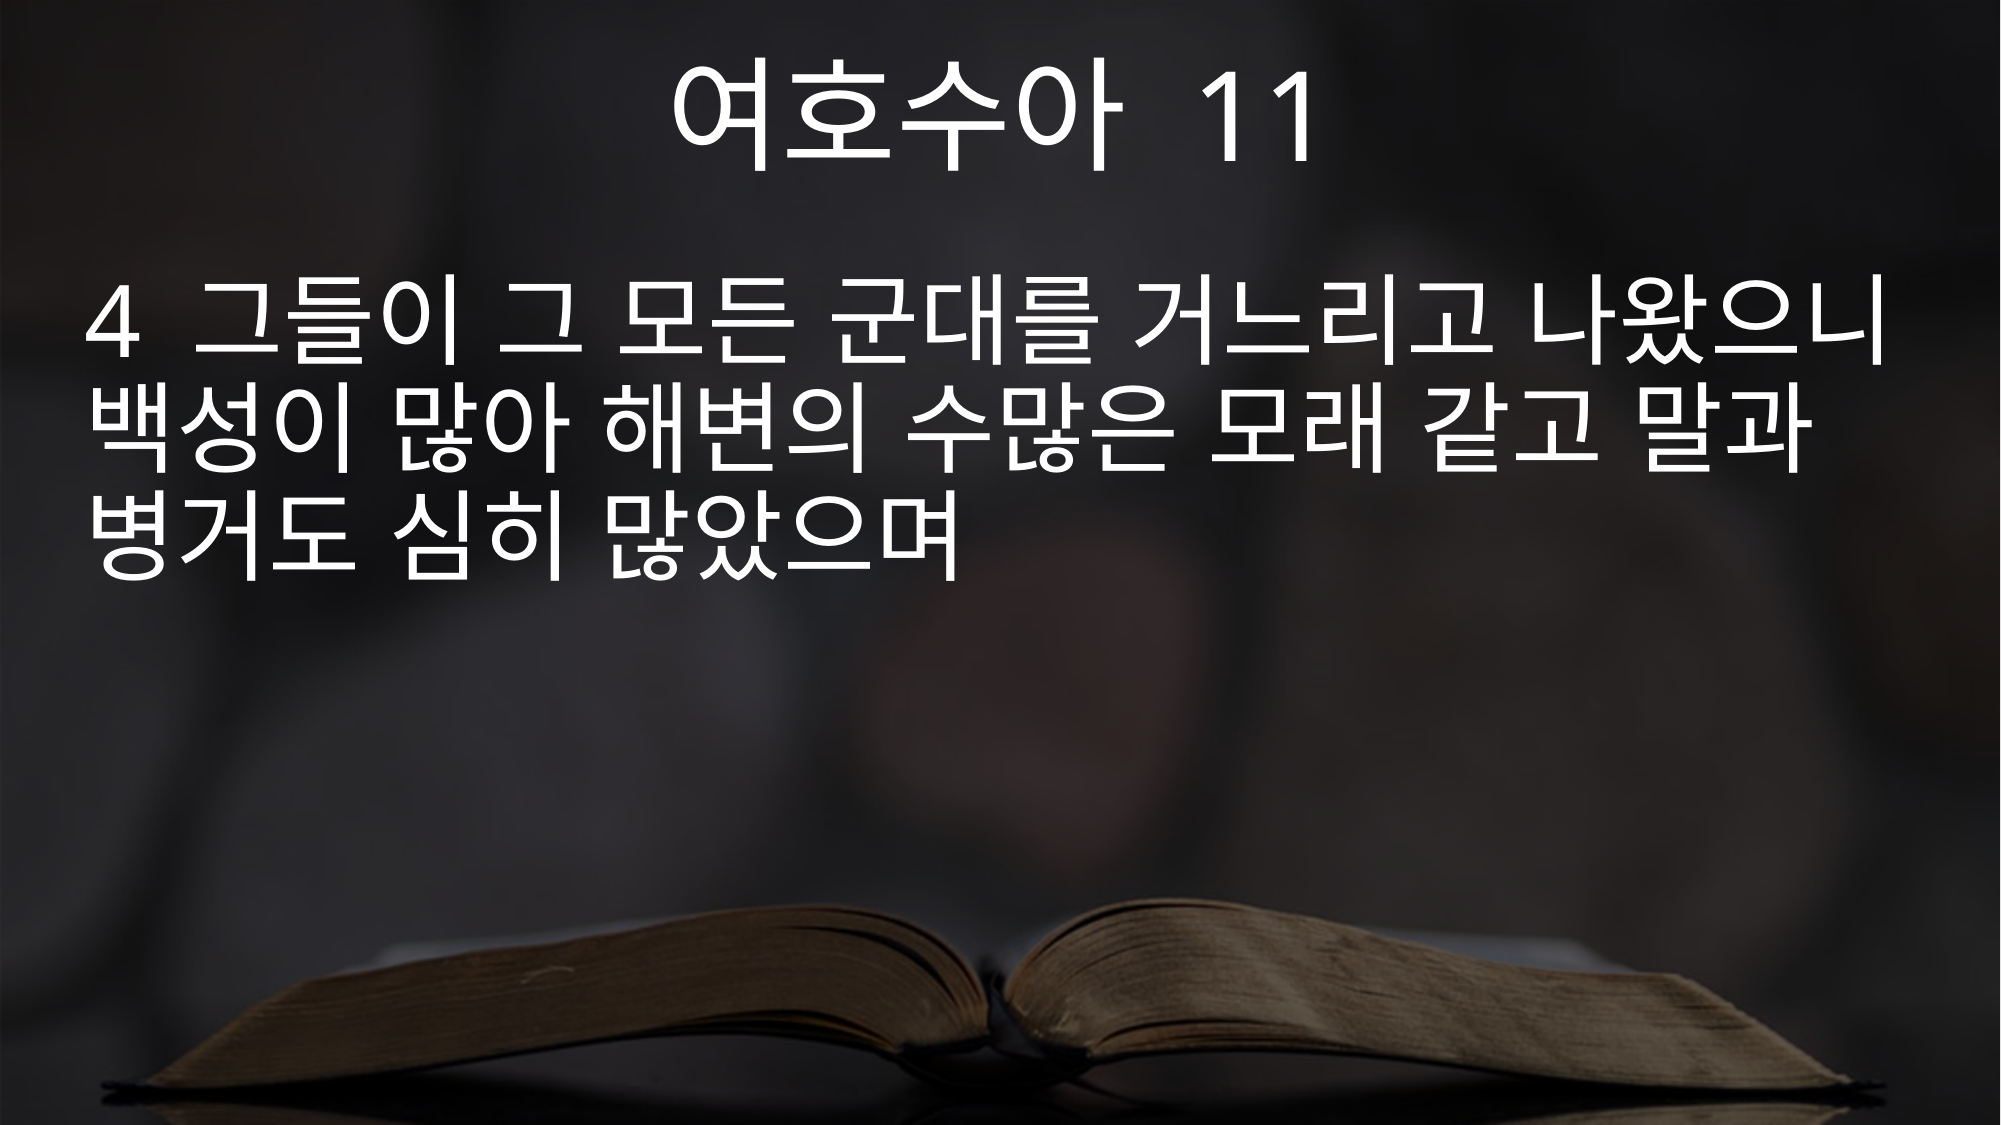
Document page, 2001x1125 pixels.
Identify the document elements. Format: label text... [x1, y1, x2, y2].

picture [0, 0, 2001, 1125]
footer 여호수아 11 [0, 32, 2000, 192]
list 4 그들이 그 모든 군대를 거느리고 나왔으니 백성이 많아 해변의 수많은 모래 같고 말과 병거도 심히 많았으며 [69, 263, 1953, 423]
